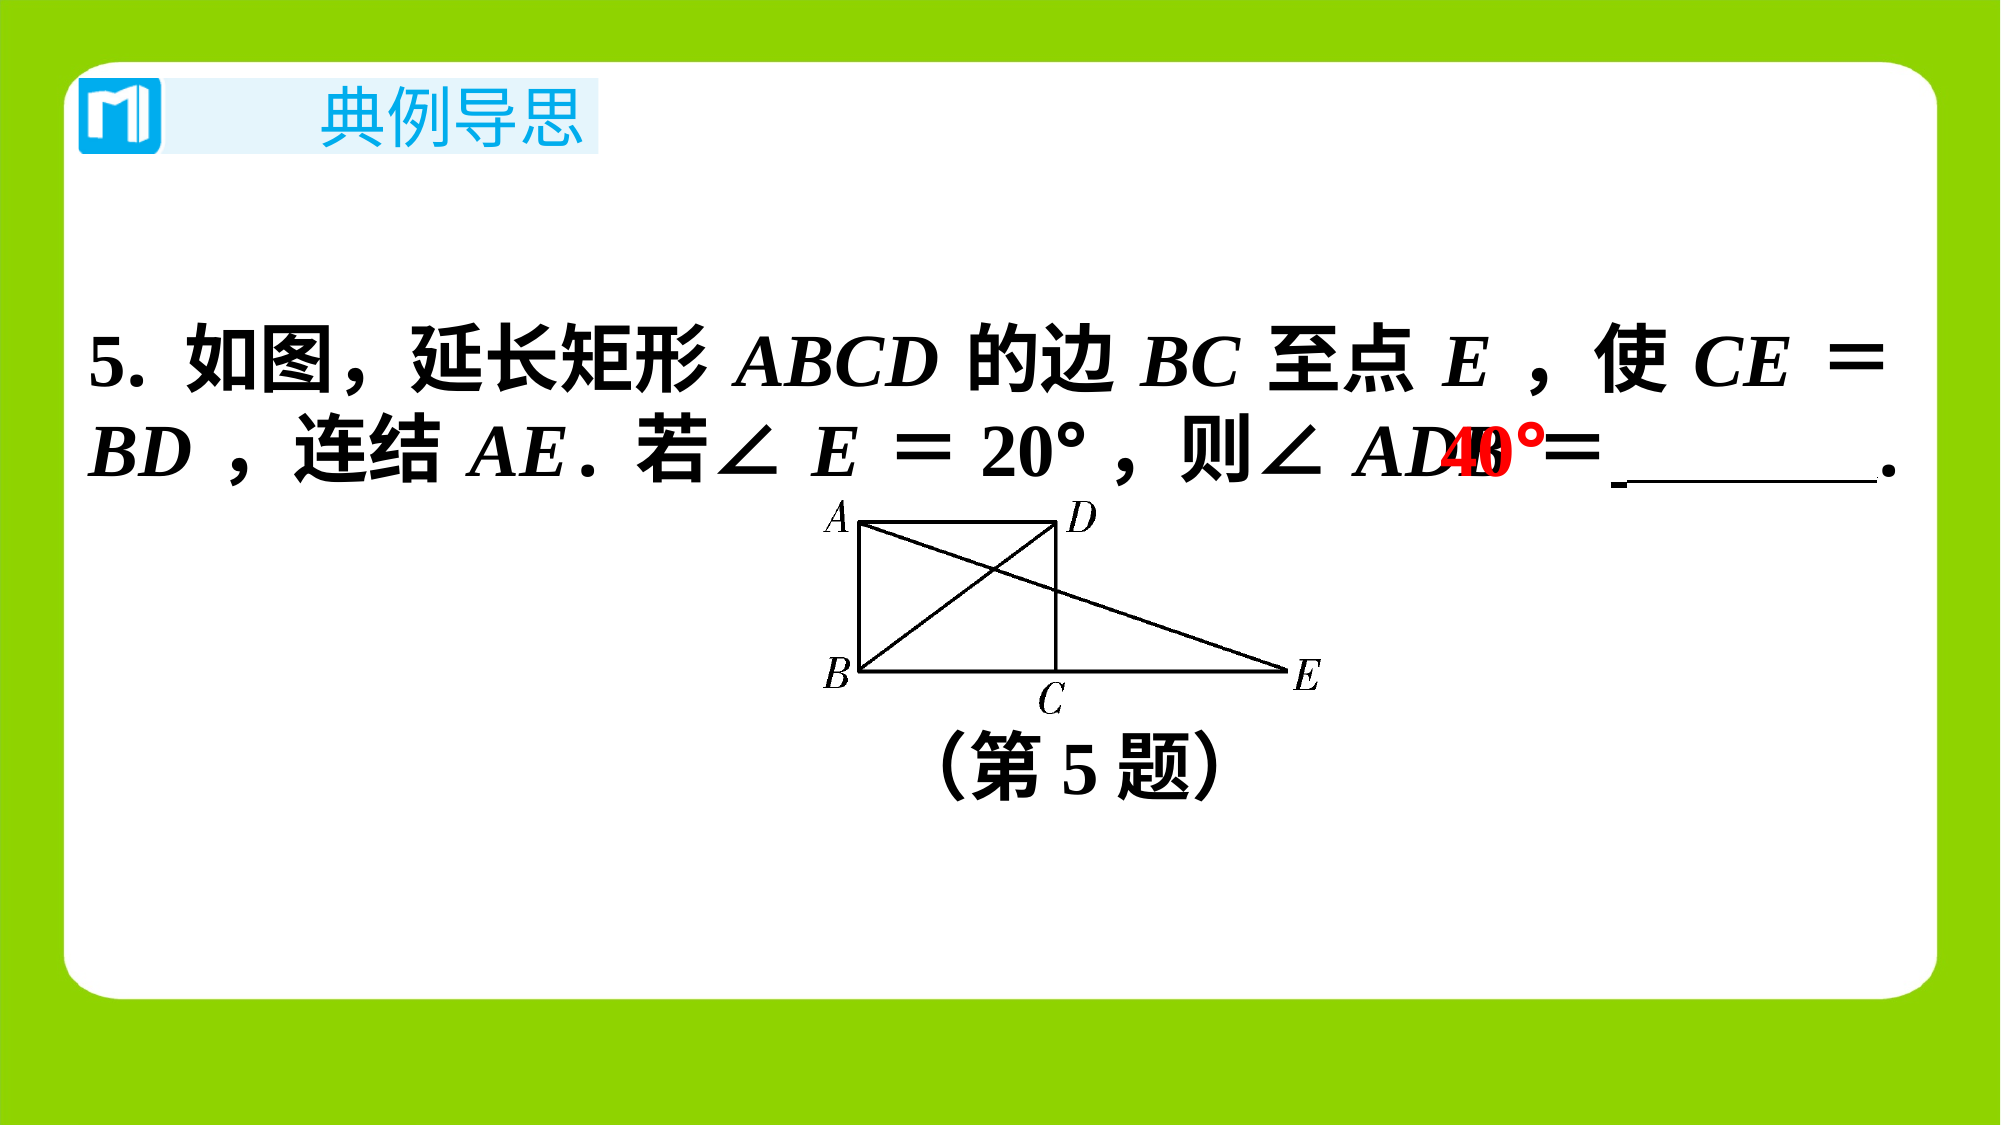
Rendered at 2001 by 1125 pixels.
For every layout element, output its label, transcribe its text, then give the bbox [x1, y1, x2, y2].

text_box 5. 如图，延长矩形ABCD的边BC至点E，使CE＝BD，连结AE. 若∠E＝20°，则∠ADB＝ ⁠. [88, 311, 1974, 494]
text_box 40° [1425, 394, 1681, 500]
picture [0, 0, 2001, 1125]
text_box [822, 500, 1321, 811]
